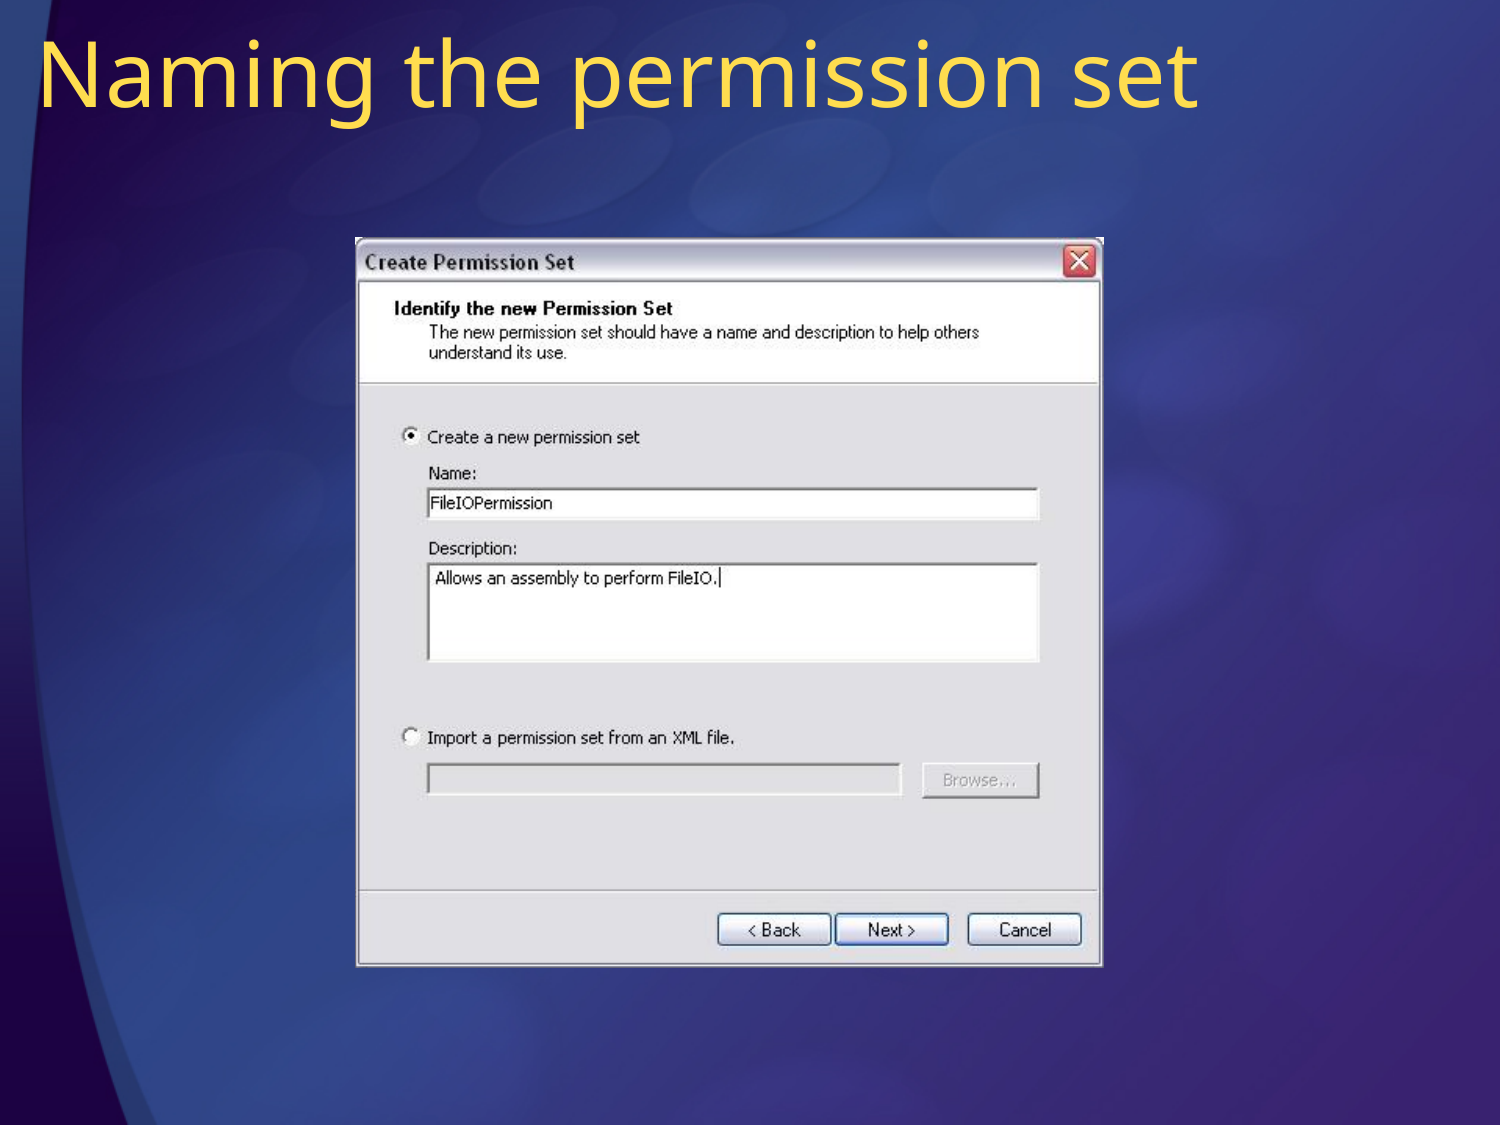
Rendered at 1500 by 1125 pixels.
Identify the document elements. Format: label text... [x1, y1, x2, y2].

title Naming the permission set [20, 20, 1477, 136]
picture [0, 0, 1500, 1125]
